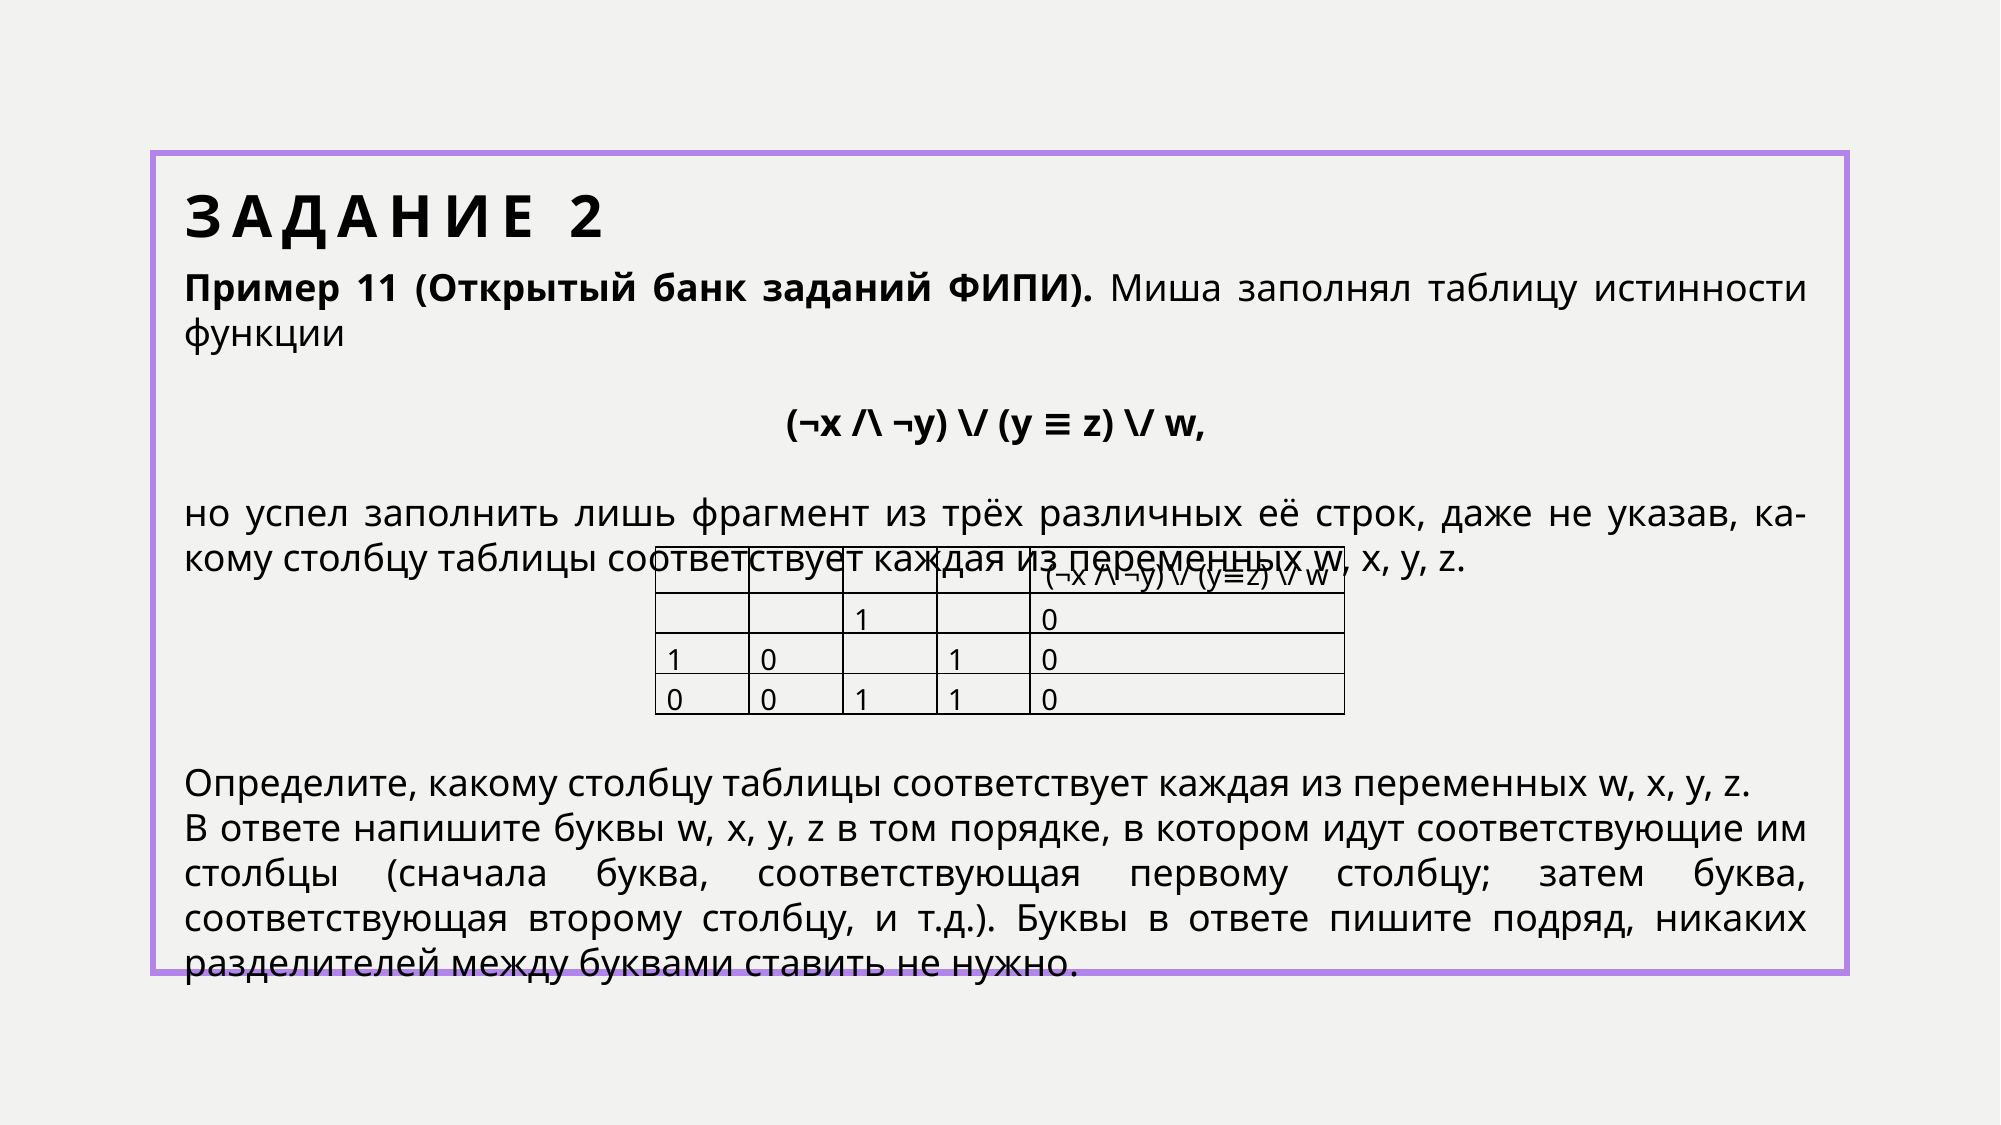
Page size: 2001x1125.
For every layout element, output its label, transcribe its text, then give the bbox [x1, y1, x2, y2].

table_header [750, 548, 842, 592]
table_cell 0 [1031, 634, 1344, 673]
table_cell 0 [750, 634, 842, 673]
table_header (¬x /\ ¬y) \/ (y≡z) \/ w [1031, 548, 1344, 592]
table_cell 1 [656, 634, 748, 673]
table_cell [938, 594, 1029, 632]
table_cell 0 [656, 674, 748, 713]
table_cell [656, 594, 748, 632]
table_cell 0 [750, 674, 842, 713]
table_cell [844, 634, 936, 673]
title Задание 2 [169, 80, 1642, 256]
table_header [656, 548, 748, 592]
table_cell 1 [938, 674, 1029, 713]
table_cell 1 [938, 634, 1029, 673]
table_cell 0 [1031, 674, 1344, 713]
table_cell 1 [844, 594, 936, 632]
table_header [844, 548, 936, 592]
text_box Пример 11 (Открытый банк заданий ФИПИ). Миша заполнял таблицу истинности функции (¬x /\ ¬y) \/ (y ≡ z) \/ w, но успел заполнить лишь фрагмент из трёх различных её строк, даже не указав, ка-кому столбцу таблицы соответствует каждая из переменных w, x, y, z. Определите, какому столбцу таблицы соответствует каждая из переменных w, x, y, z. В ответе напишите буквы w, x, y, z в том порядке, в котором идут соответствующие им столбцы (сначала буква, соответствующая первому столбцу; затем буква, соответствующая второму столбцу, и т.д.). Буквы в ответе пишите подряд, никаких разделителей между буквами ставить не нужно. [169, 256, 1823, 992]
table_header [938, 548, 1029, 592]
table_cell 0 [1031, 594, 1344, 632]
table_cell 1 [844, 674, 936, 713]
table_cell [750, 594, 842, 632]
